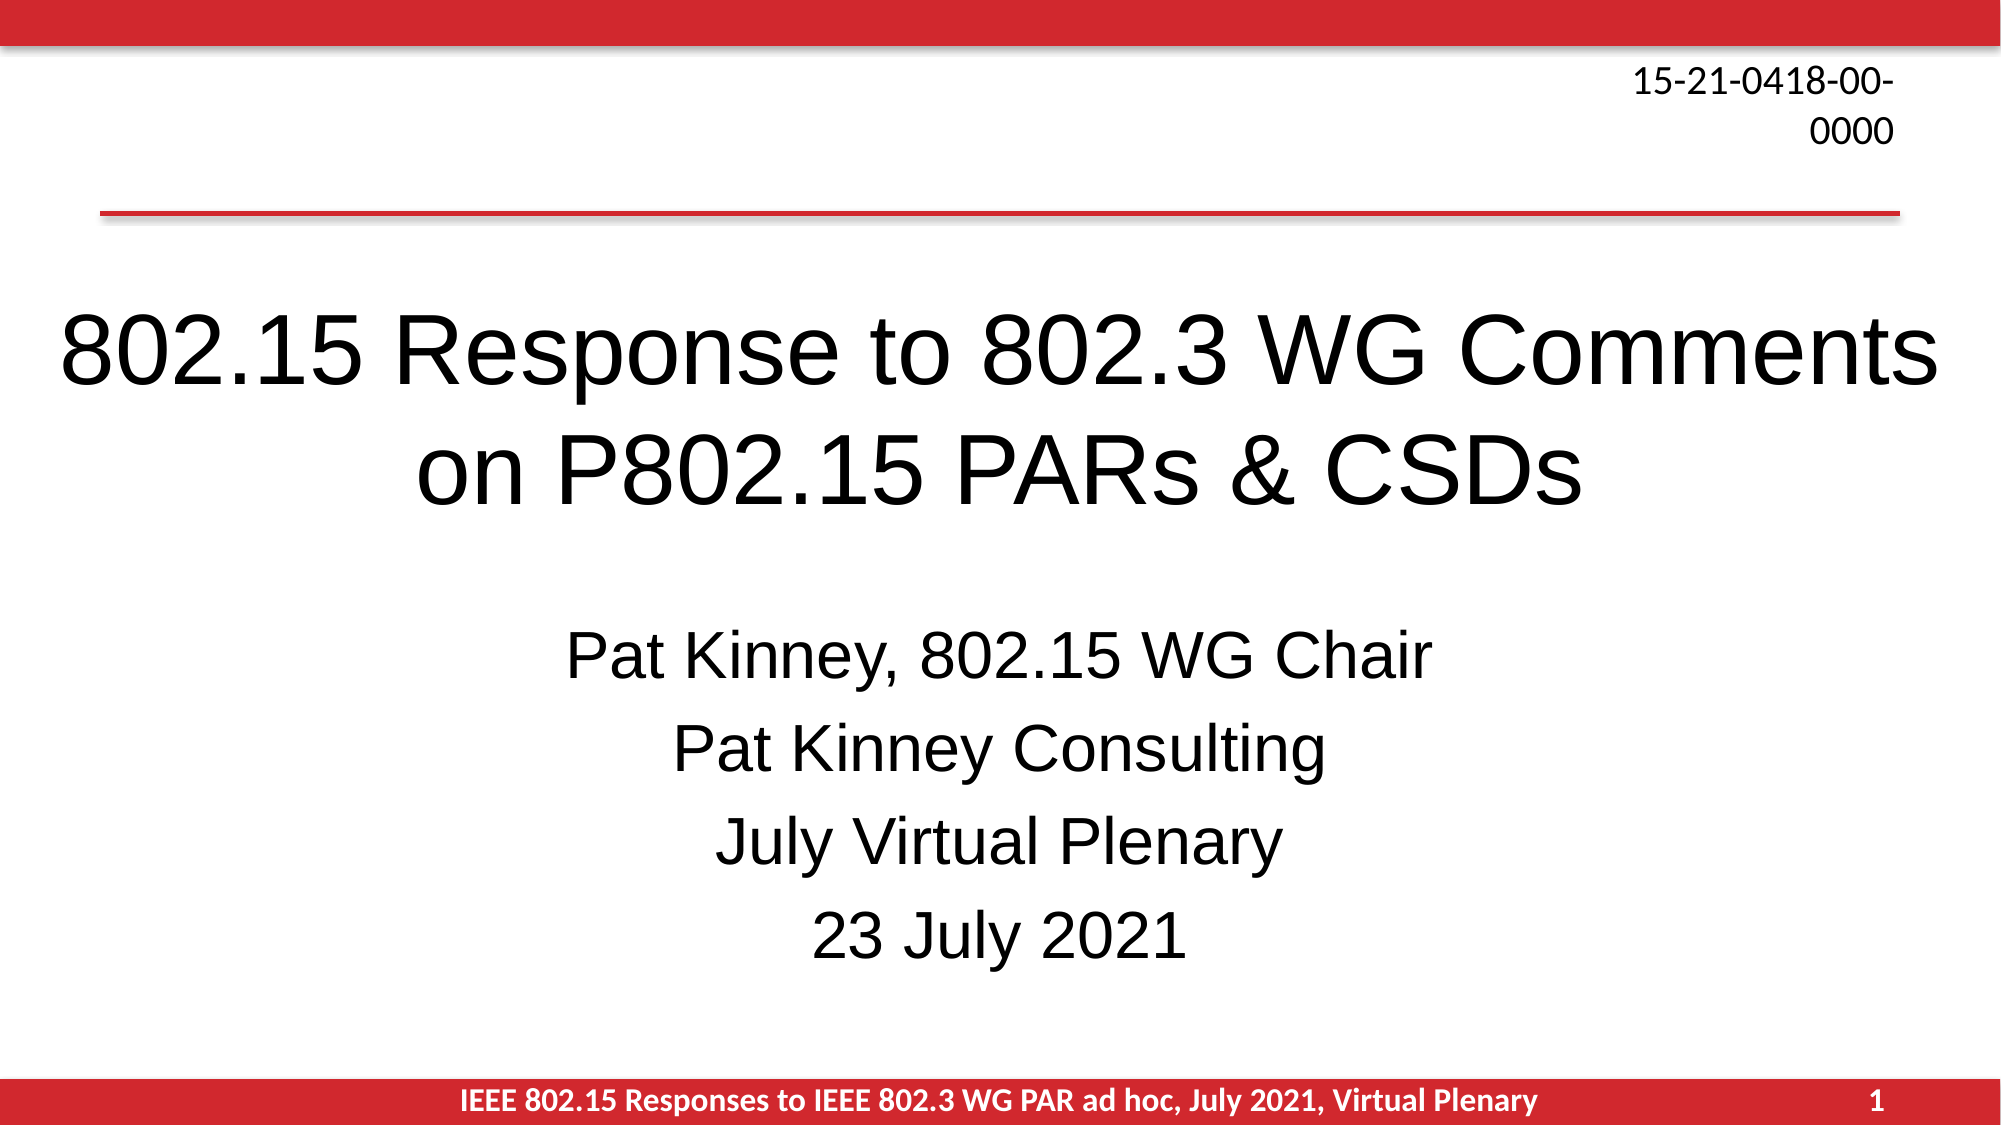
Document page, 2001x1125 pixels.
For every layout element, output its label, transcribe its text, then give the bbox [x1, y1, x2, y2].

footer IEEE 802.15 Responses to IEEE 802.3 WG PAR ad hoc, July 2021, Virtual Plenary [373, 1068, 1626, 1125]
subtitle Pat Kinney, 802.15 WG Chair Pat Kinney Consulting July Virtual Plenary 23 July 2021 [300, 604, 1700, 990]
title 802.15 Response to 802.3 WG Comments on P802.15 PARs & CSDs [42, 284, 1959, 526]
slide_number 1 [1626, 1068, 1900, 1125]
